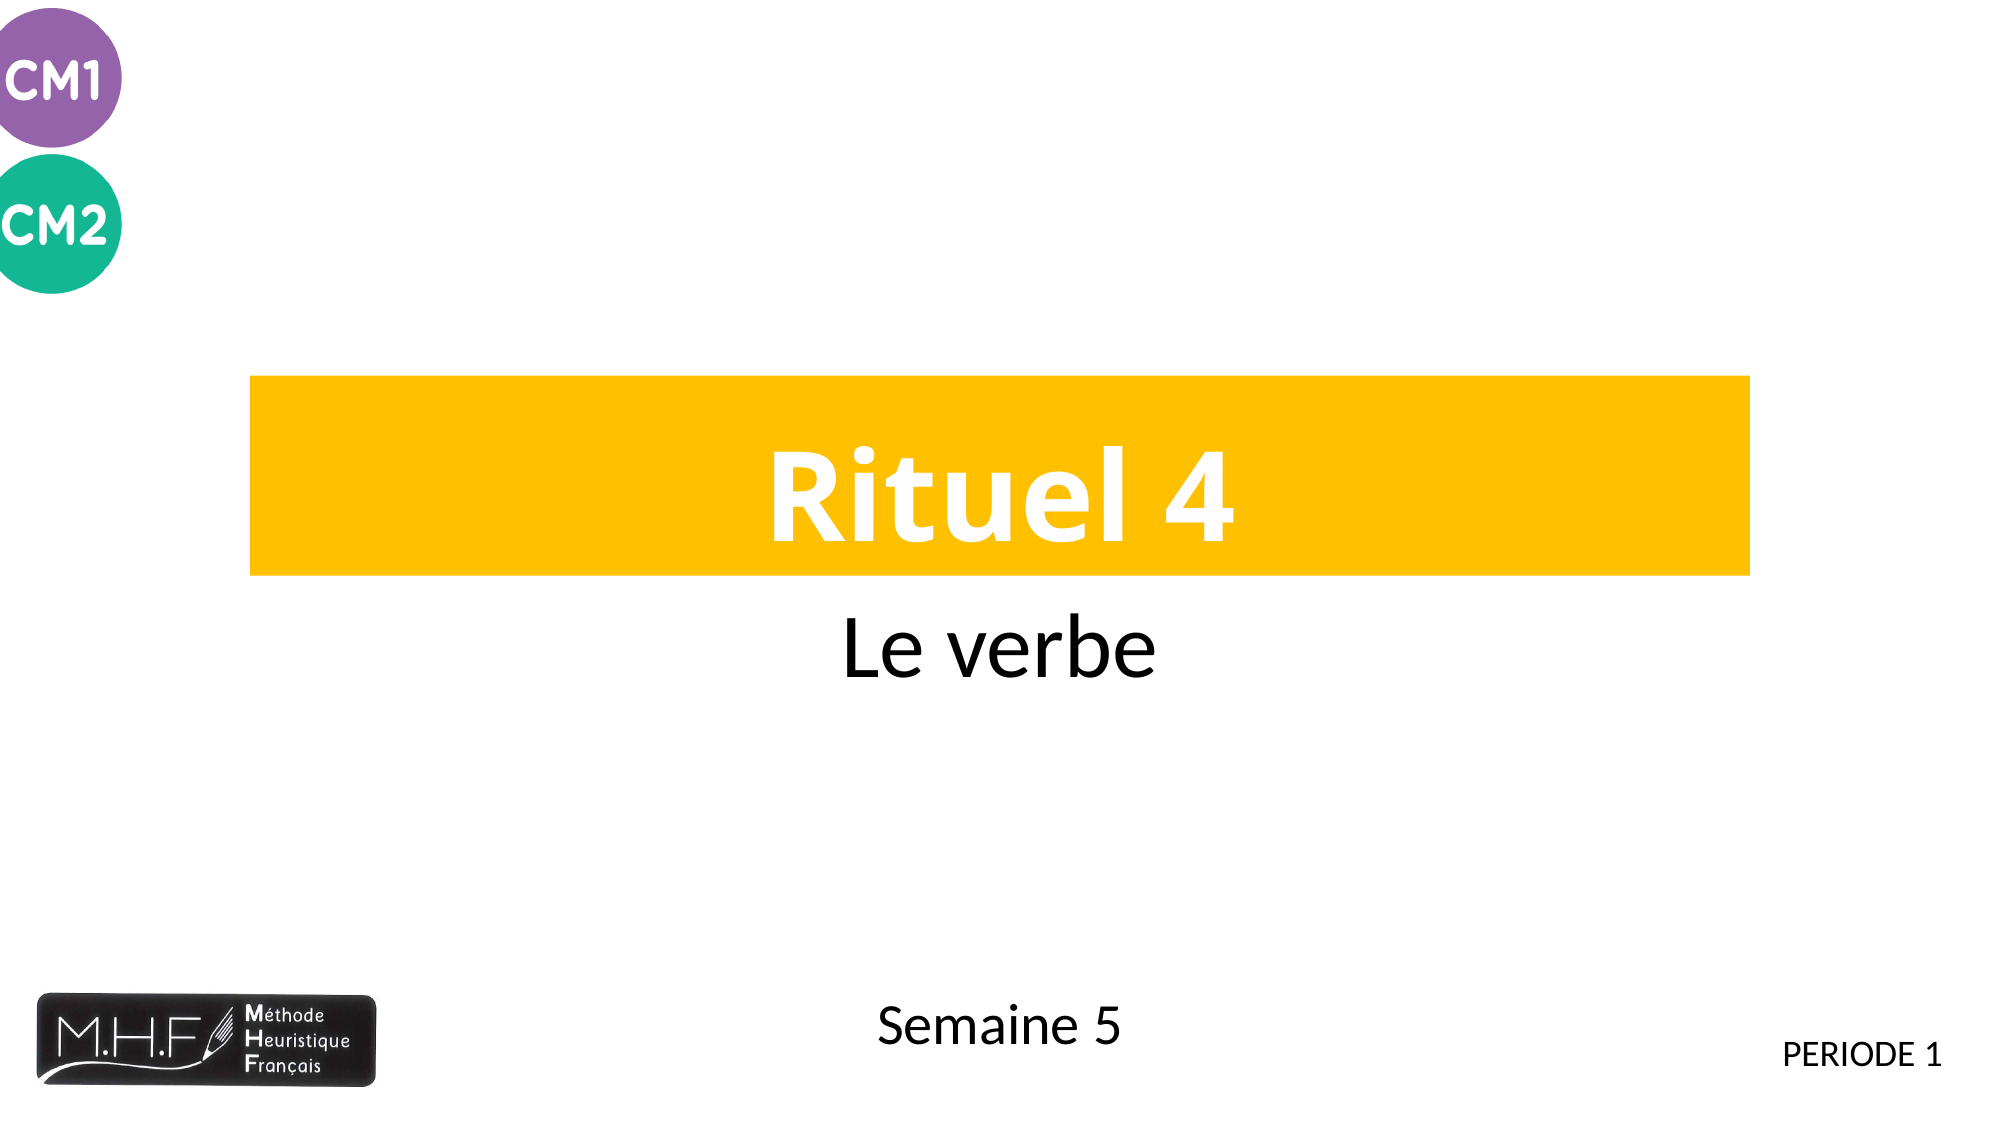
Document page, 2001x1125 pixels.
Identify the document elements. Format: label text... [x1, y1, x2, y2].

text_box PERIODE 1 [1750, 1021, 1967, 1082]
text_box Semaine 5 [249, 987, 1750, 1118]
picture [0, 0, 134, 298]
title Rituel 4 [249, 375, 1750, 576]
picture [33, 990, 379, 1089]
subtitle Le verbe [249, 590, 1750, 863]
